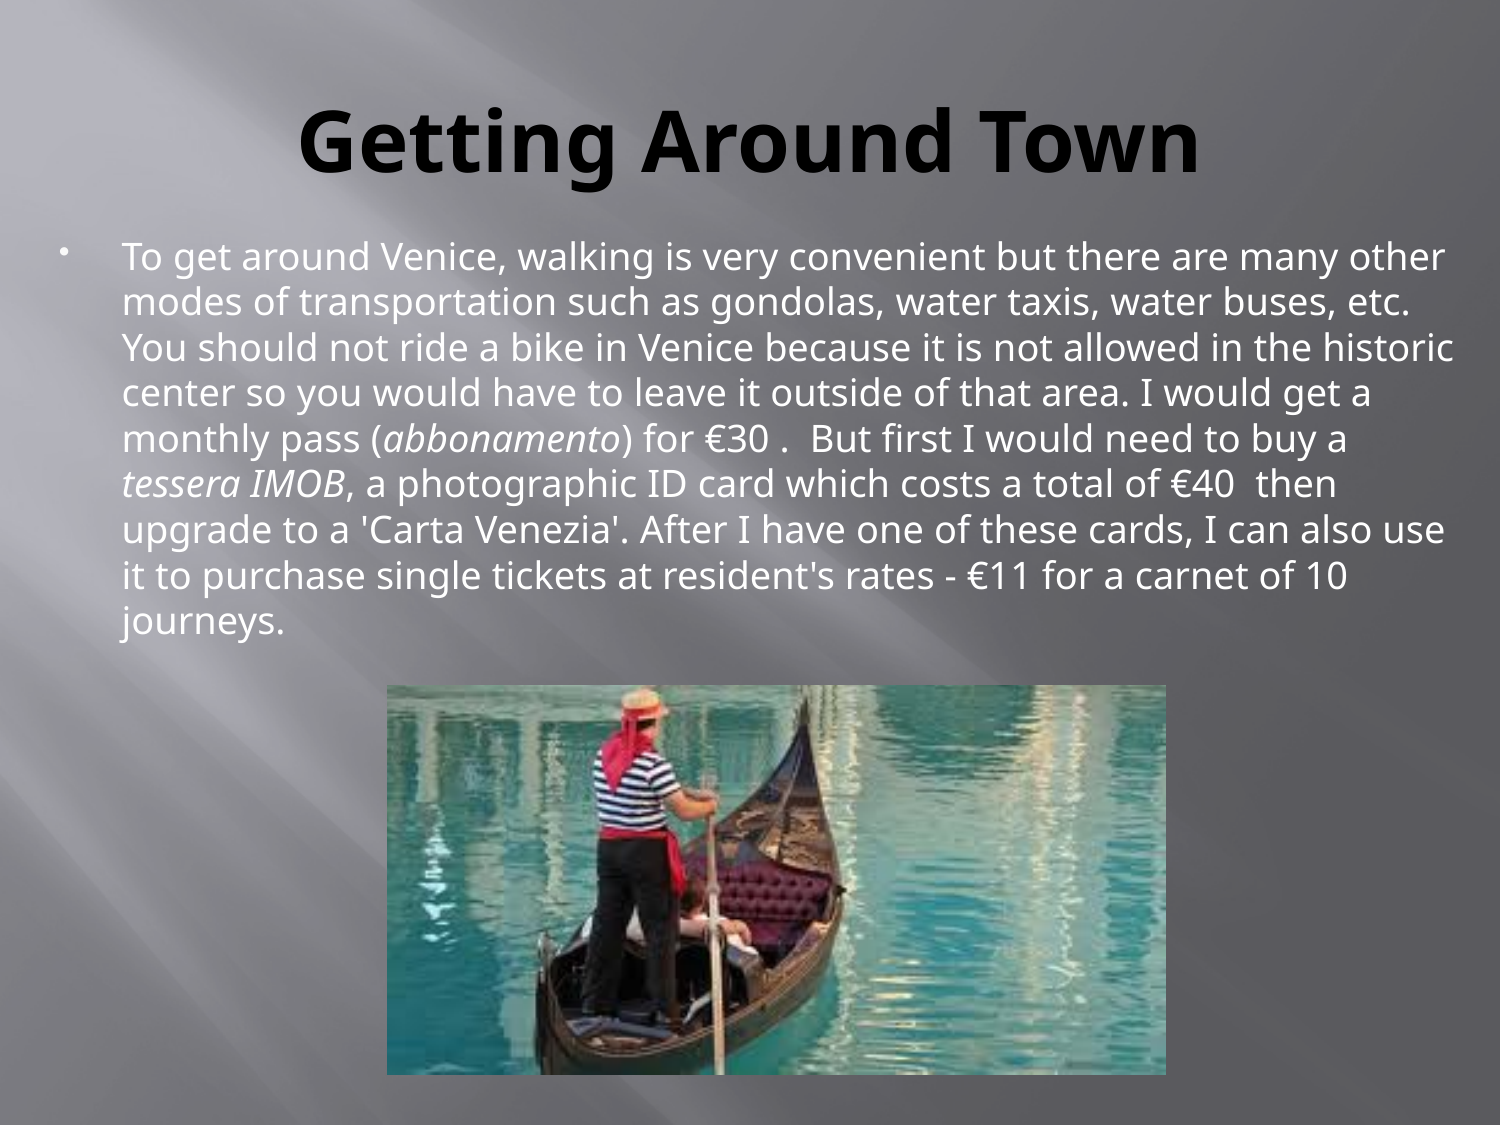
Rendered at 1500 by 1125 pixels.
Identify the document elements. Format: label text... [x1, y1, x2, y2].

title Getting Around Town [75, 45, 1425, 224]
picture [387, 685, 1166, 1076]
list To get around Venice, walking is very convenient but there are many other modes of transportation such as gondolas, water taxis, water buses, etc. You should not ride a bike in Venice because it is not allowed in the historic center so you would have to leave it outside of that area. I would get a monthly pass (abbonamento) for €30 . But first I would need to buy a tessera IMOB, a photographic ID card which costs a total of €40 then upgrade to a 'Carta Venezia'. After I have one of these cards, I can also use it to purchase single tickets at resident's rates - €11 for a carnet of 10 journeys. [24, 224, 1475, 650]
